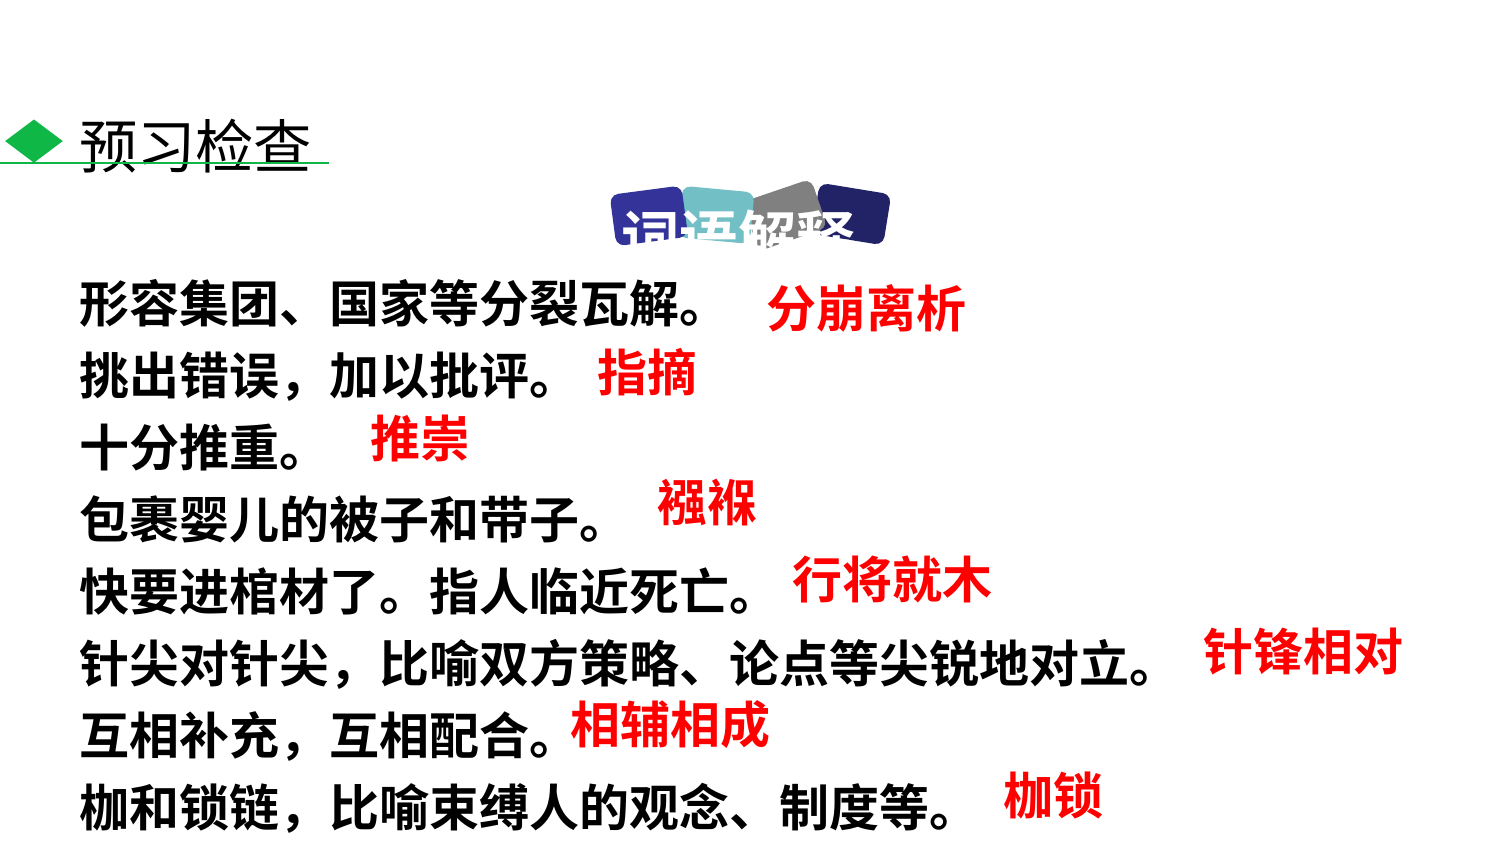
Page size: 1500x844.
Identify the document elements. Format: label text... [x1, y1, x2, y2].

text_box 分崩离析 [751, 269, 982, 345]
text_box 相辅相成 [555, 686, 786, 761]
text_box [606, 173, 893, 280]
text_box 枷锁 [988, 756, 1119, 832]
text_box 指摘 [582, 333, 713, 409]
text_box 形容集团、国家等分裂瓦解。 挑出错误，加以批评。 十分推重。 包裹婴儿的被子和带子。 快要进棺材了。指人临近死亡。 针尖对针尖，比喻双方策略、论点等尖锐地对立。 互相补充，互相配合。 枷和锁链，比喻束缚人的观念、制度等。 [64, 253, 1166, 844]
text_box 推崇 [355, 399, 486, 475]
text_box 襁褓 [642, 463, 773, 539]
text_box 针锋相对 [1188, 613, 1419, 688]
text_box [0, 102, 329, 189]
text_box 行将就木 [778, 540, 1008, 616]
